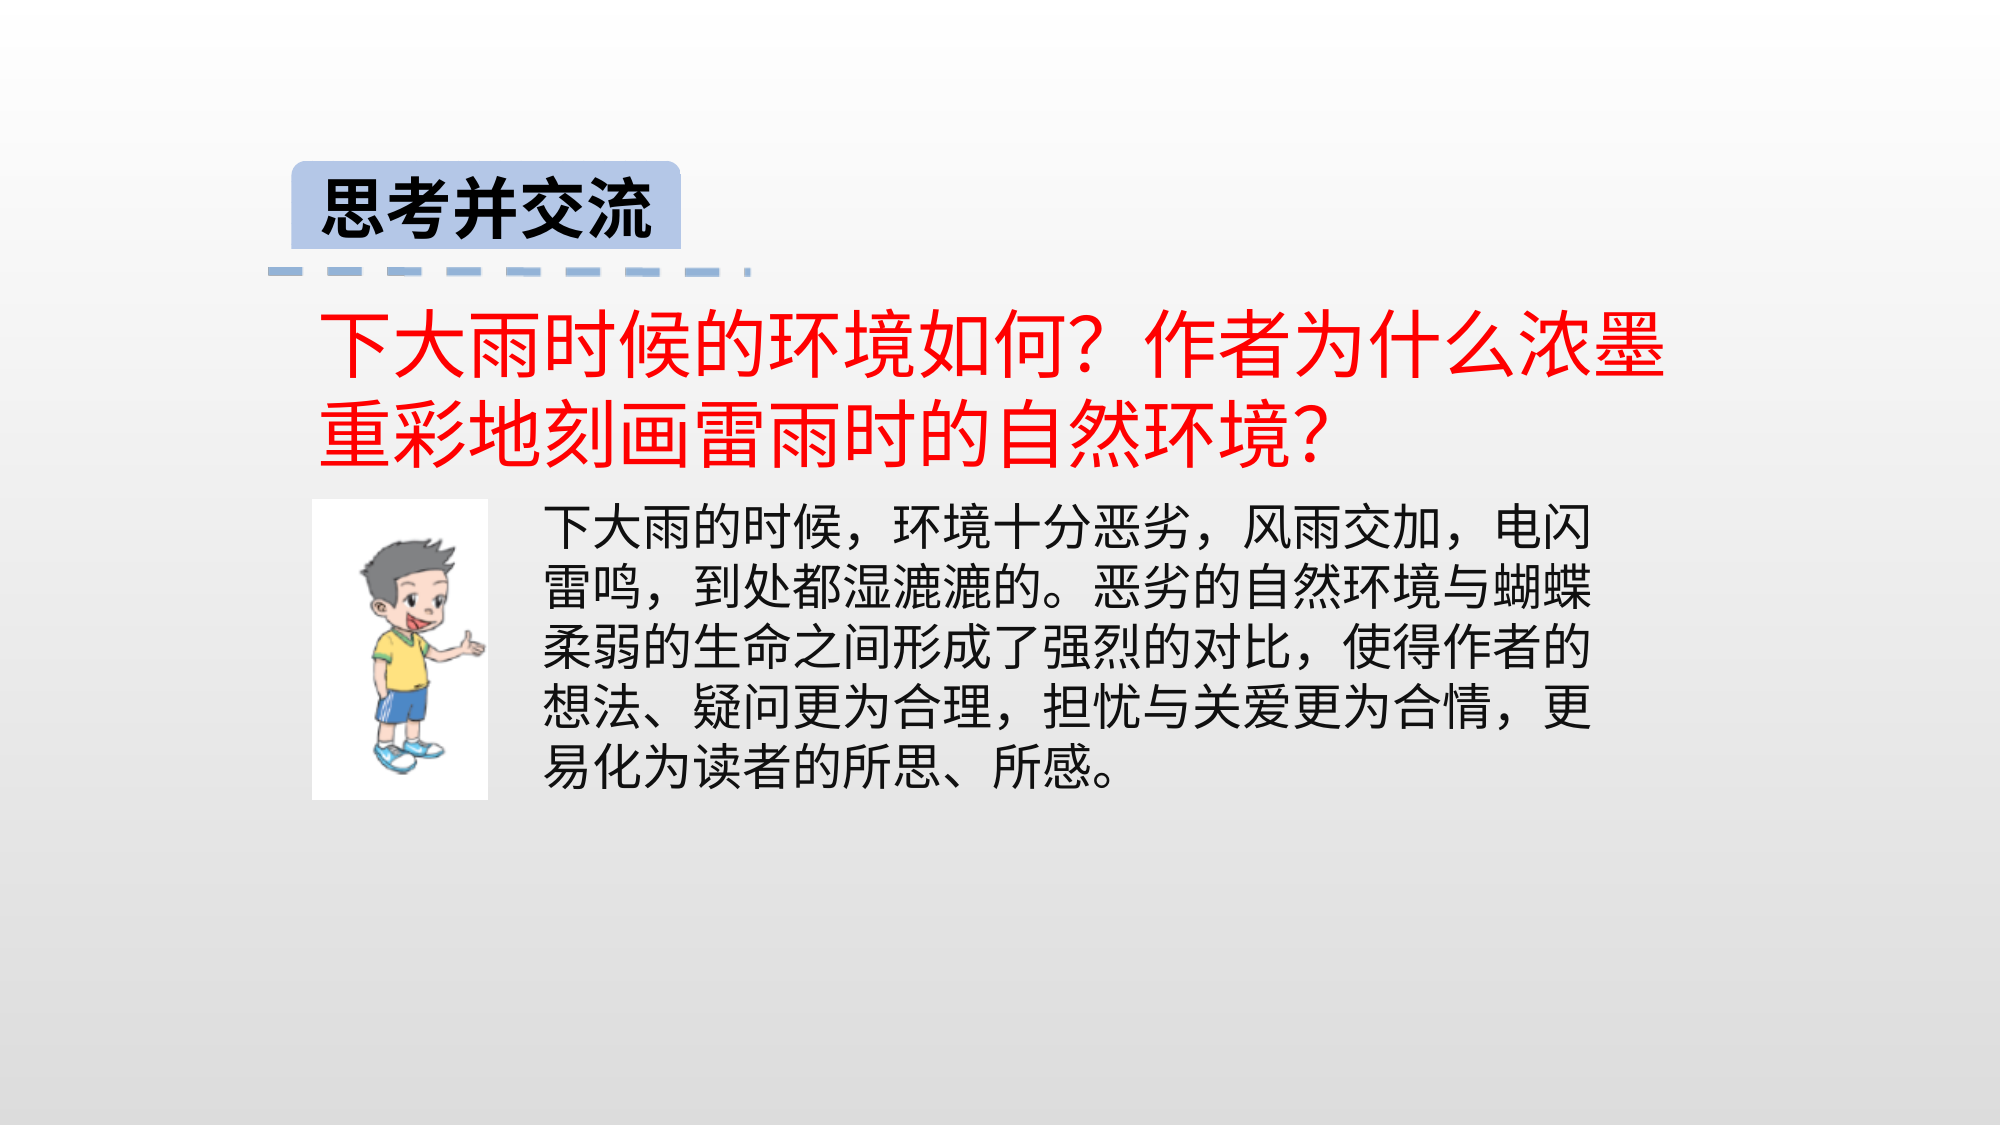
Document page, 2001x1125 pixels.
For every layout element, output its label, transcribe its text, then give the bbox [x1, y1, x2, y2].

picture [267, 267, 752, 278]
picture [312, 499, 488, 800]
text_box 下大雨的时候，环境十分恶劣，风雨交加，电闪雷鸣，到处都湿漉漉的。恶劣的自然环境与蝴蝶柔弱的生命之间形成了强烈的对比，使得作者的想法、疑问更为合理，担忧与关爱更为合情，更易化为读者的所思、所感。 [527, 488, 1638, 804]
text_box 思考并交流 [290, 159, 682, 250]
text_box 下大雨时候的环境如何？作者为什么浓墨重彩地刻画雷雨时的自然环境？ [302, 290, 1721, 486]
